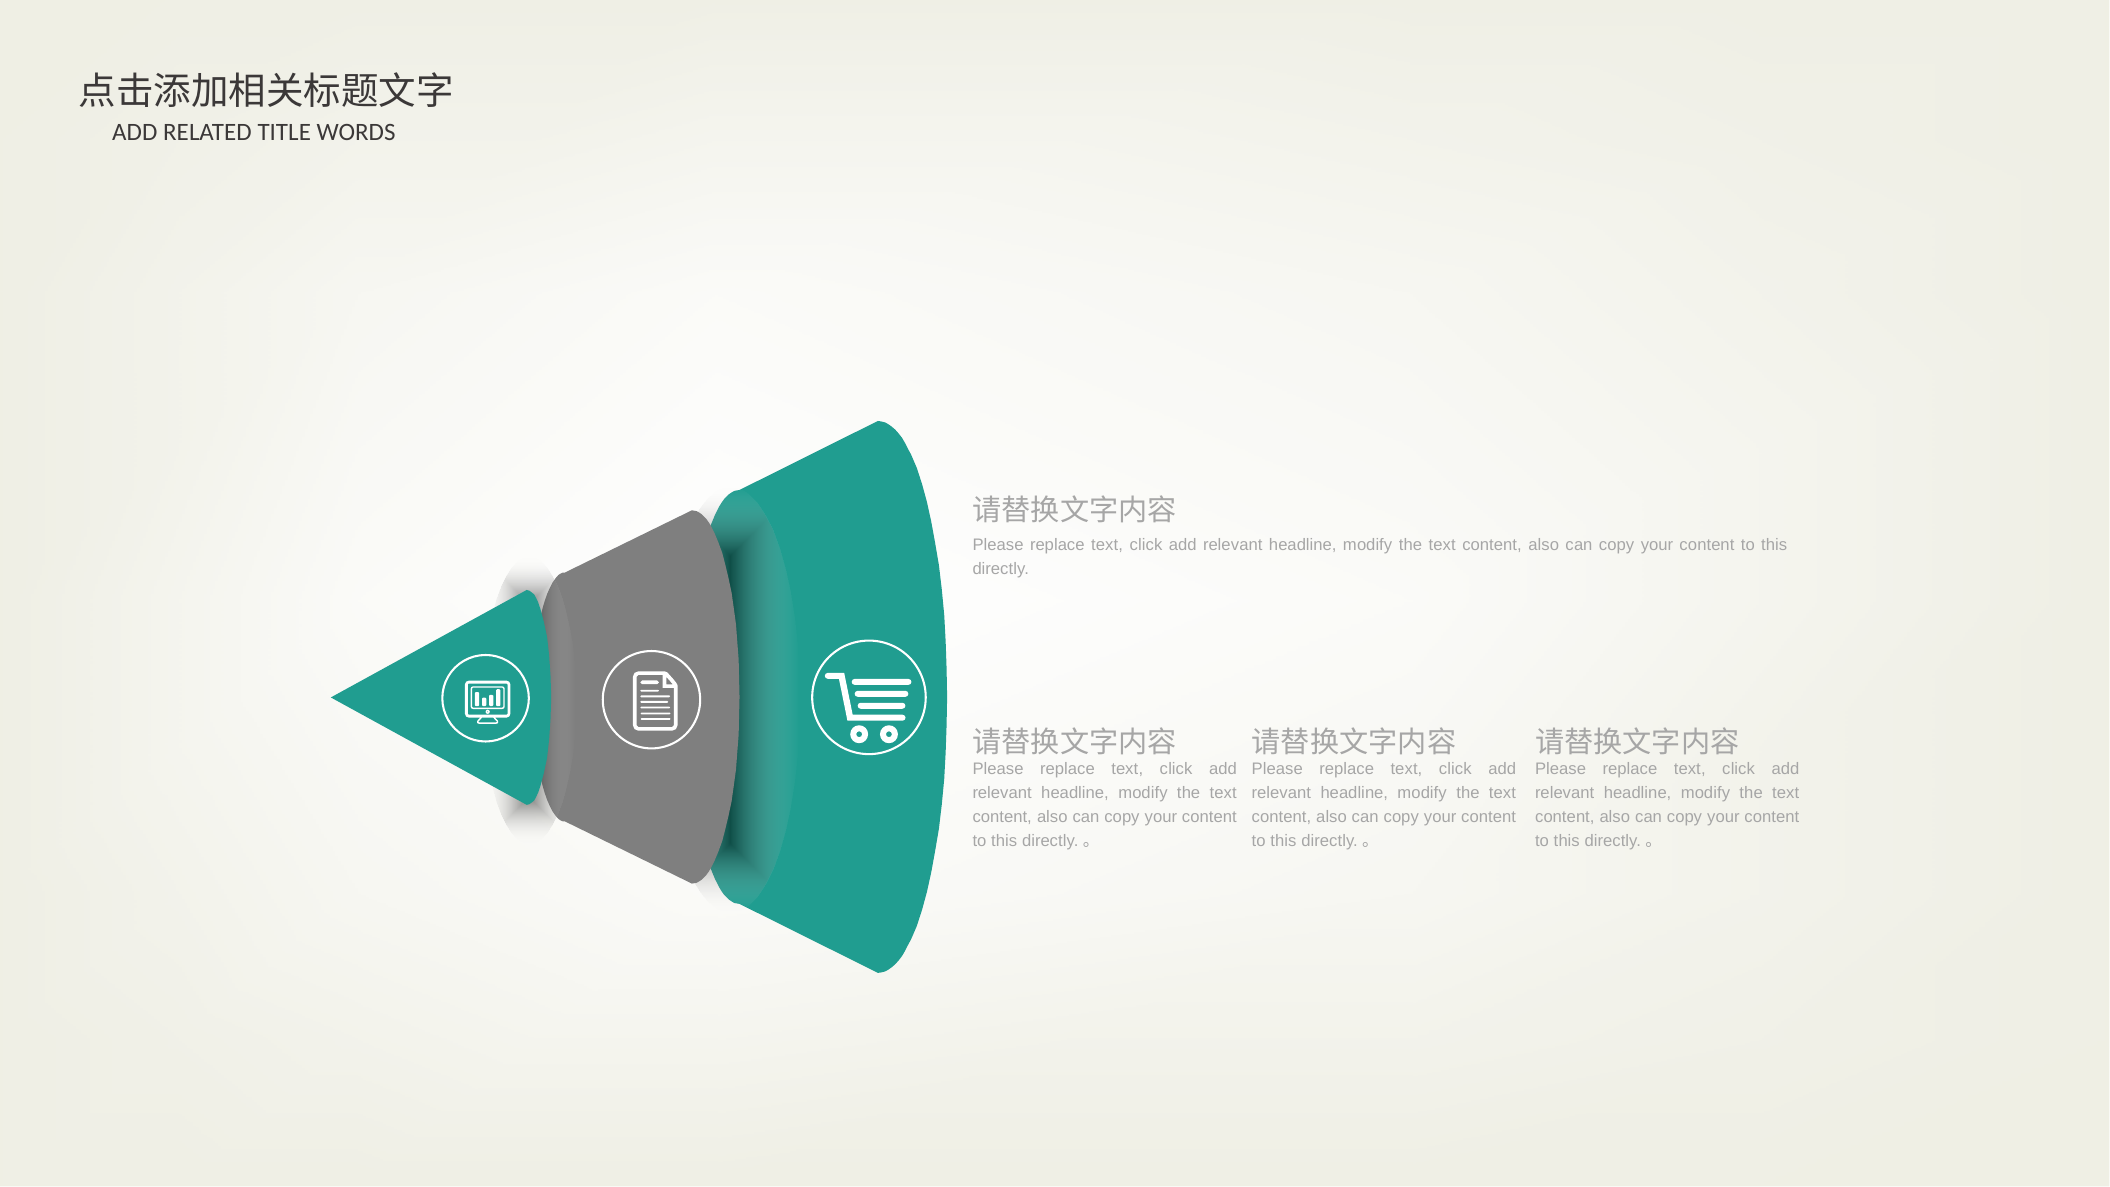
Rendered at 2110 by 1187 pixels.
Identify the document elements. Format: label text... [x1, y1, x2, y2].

text_box 请替换文字内容 [1251, 716, 1517, 753]
text_box 请替换文字内容 [972, 716, 1238, 753]
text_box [812, 640, 926, 755]
text_box Please replace text, click add relevant headline, modify the text content, also can copy your content to this directly.。 [972, 753, 1238, 850]
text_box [453, 566, 880, 833]
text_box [722, 497, 756, 502]
text_box 请替换文字内容 [1534, 716, 1800, 753]
text_box 请替换文字内容 [972, 484, 1238, 527]
text_box 点击添加相关标题文字 [62, 59, 470, 121]
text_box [602, 650, 701, 749]
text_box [309, 577, 597, 823]
text_box [729, 420, 948, 973]
text_box Please replace text, click add relevant headline, modify the text content, also can copy your content to this directly.。 [1534, 753, 1800, 850]
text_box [727, 898, 756, 903]
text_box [442, 654, 529, 742]
text_box Please replace text, click add relevant headline, modify the text content, also can copy your content to this directly. [972, 529, 1789, 578]
text_box ADD RELATED TITLE WORDS [96, 107, 413, 154]
text_box Please replace text, click add relevant headline, modify the text content, also can copy your content to this directly.。 [1251, 753, 1517, 850]
